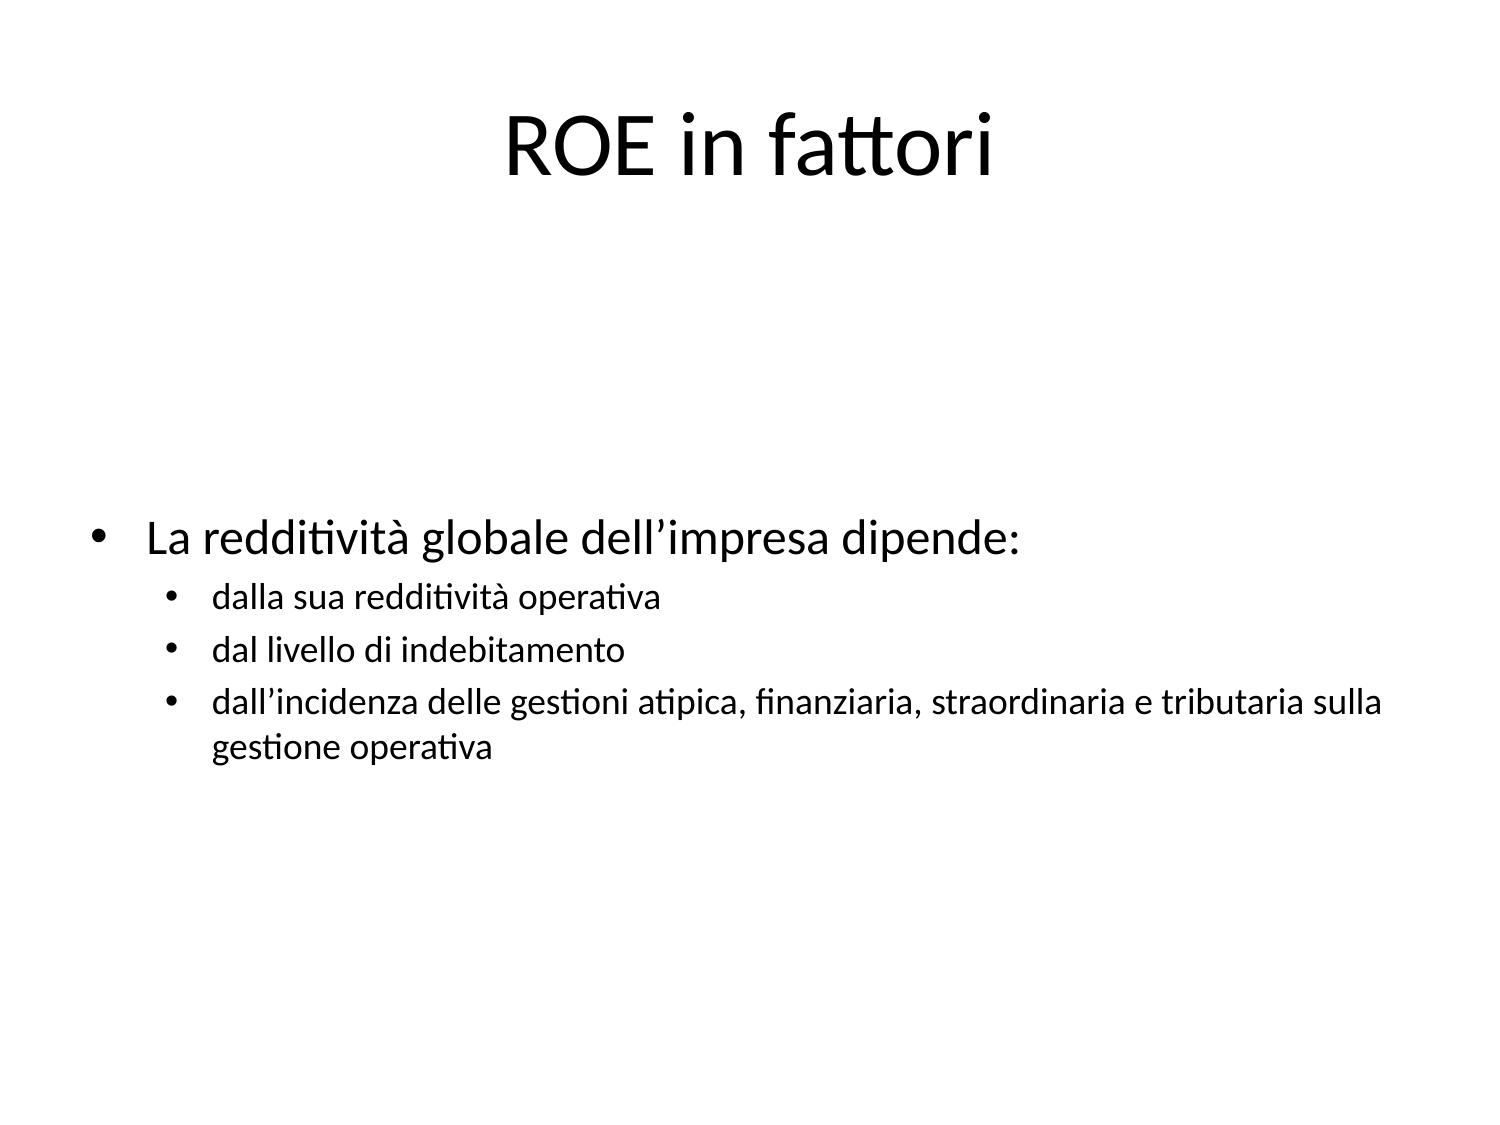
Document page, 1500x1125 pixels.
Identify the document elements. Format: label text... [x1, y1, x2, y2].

title ROE in fattori [75, 45, 1425, 233]
